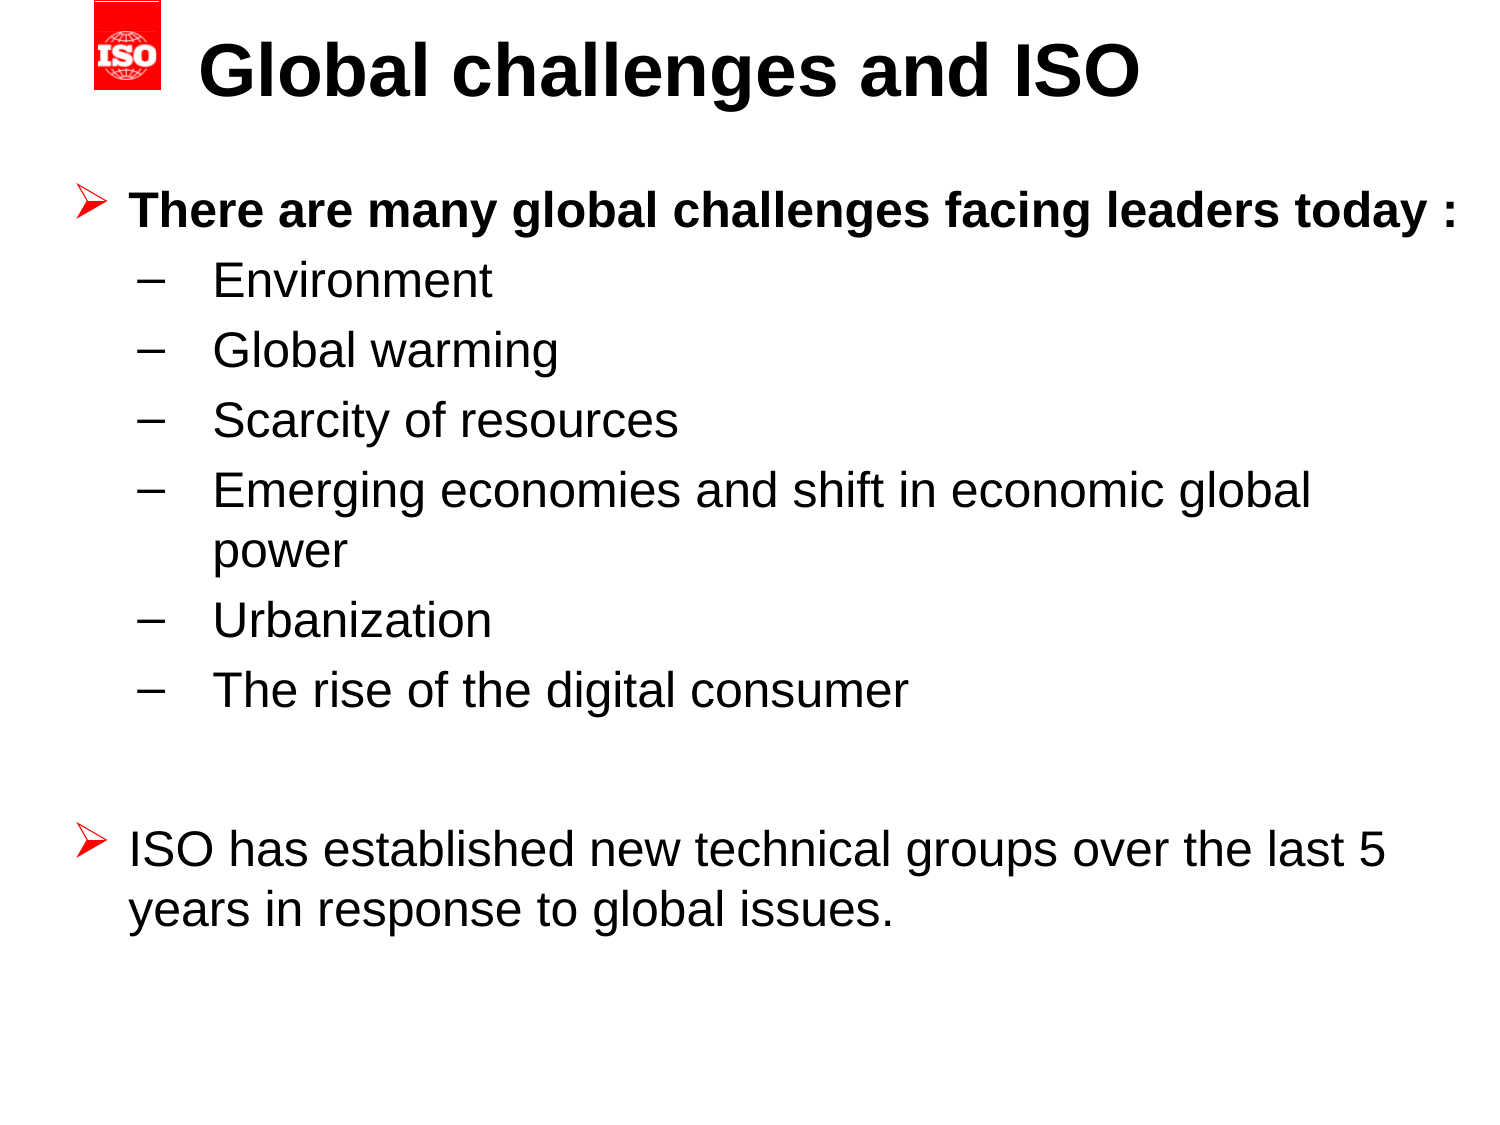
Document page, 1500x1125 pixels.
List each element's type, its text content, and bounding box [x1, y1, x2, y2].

title Global challenges and ISO [183, 11, 1268, 122]
list There are many global challenges facing leaders today : Environment Global warming Scarcity of resources Emerging economies and shift in economic global power Urbanization The rise of the digital consumer ISO has established new technical groups over the last 5 years in response to global issues. [56, 169, 1476, 1013]
